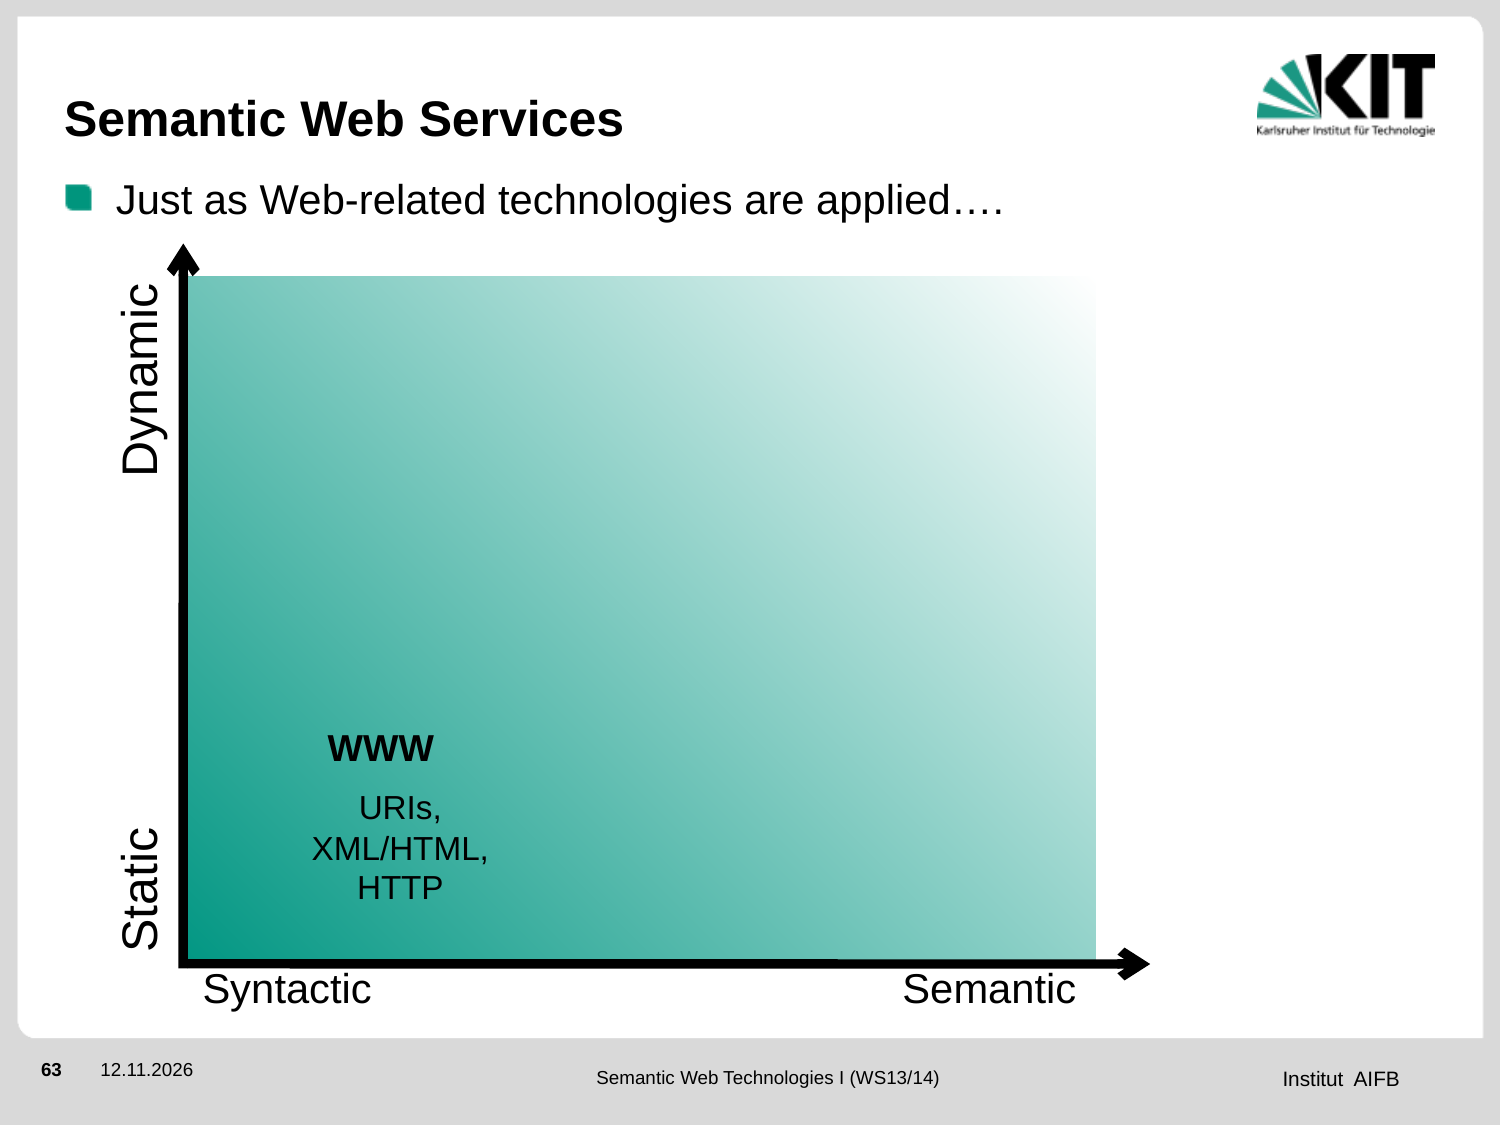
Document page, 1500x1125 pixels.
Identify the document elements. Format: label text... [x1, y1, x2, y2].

picture [0, 0, 1500, 1125]
text_box Syntactic [187, 971, 501, 1020]
text_box [188, 274, 1098, 959]
text_box Syntactic [187, 954, 501, 963]
text_box Semantic [887, 954, 1101, 962]
text_box Dynamic [100, 267, 176, 493]
list Just as Web-related technologies are applied…. [64, 172, 1436, 976]
title Semantic Web Services [64, 54, 1198, 147]
text_box Semantic [887, 974, 1101, 1020]
text_box Static [100, 742, 176, 968]
text_box WWW [312, 716, 501, 777]
text_box URIs, XML/HTML, HTTP [287, 779, 513, 914]
